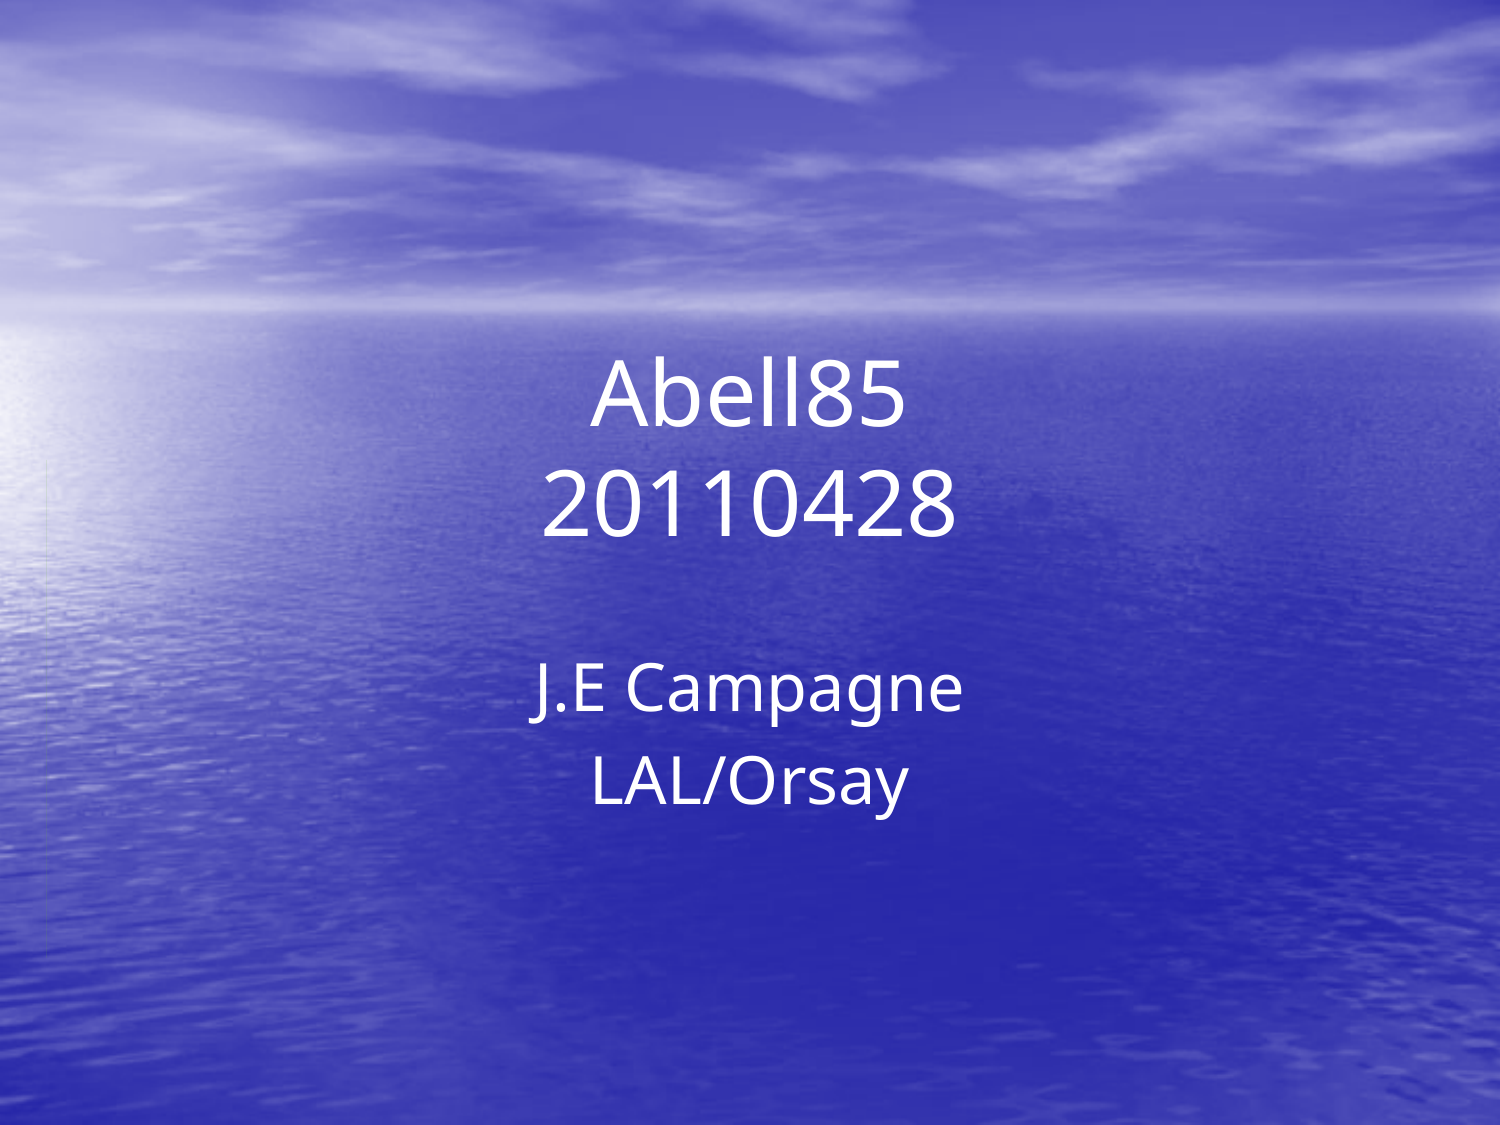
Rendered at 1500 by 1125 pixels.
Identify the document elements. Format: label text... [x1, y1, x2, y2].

title Abell85 20110428 [112, 327, 1388, 563]
subtitle J.E Campagne LAL/Orsay [224, 637, 1276, 926]
